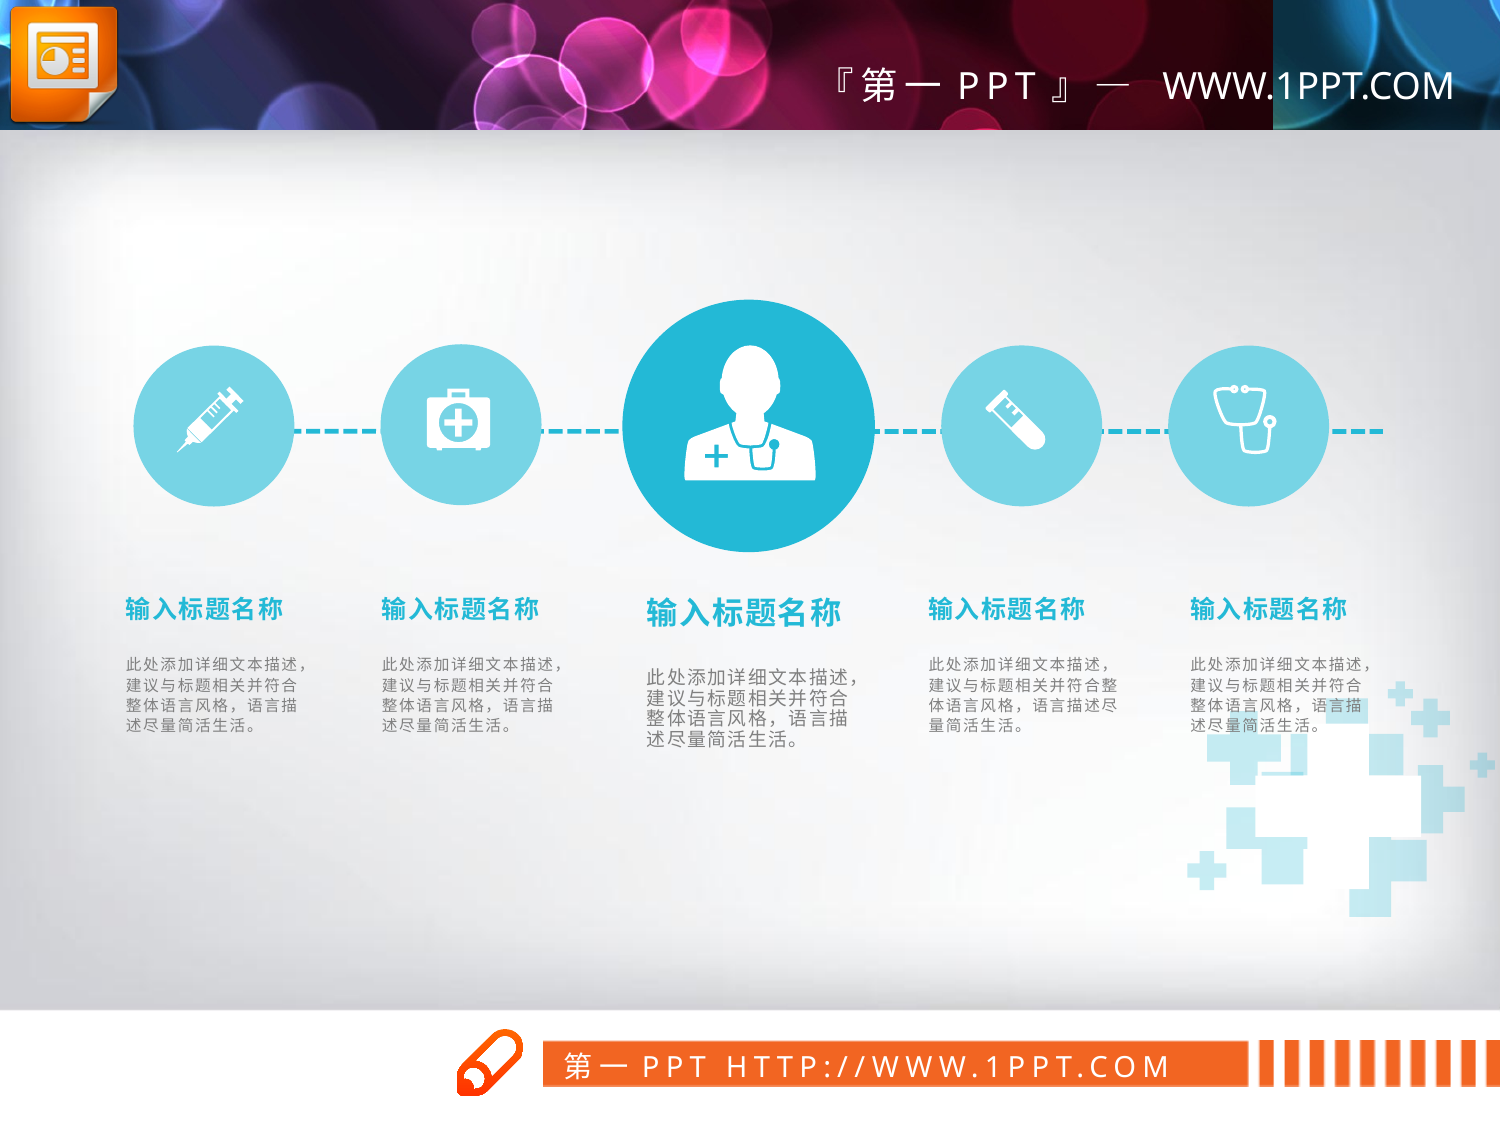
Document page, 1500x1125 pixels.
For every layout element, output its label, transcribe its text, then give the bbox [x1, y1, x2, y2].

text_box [1167, 345, 1330, 507]
text_box 输入标题名称 此处添加详细文本描述，建议与标题相关并符合整体语言风格，语言描述尽量简活生活。 [125, 593, 302, 763]
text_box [380, 343, 542, 506]
text_box 输入标题名称 此处添加详细文本描述，建议与标题相关并符合整体语言风格，语言描述尽量简活生活。 [1190, 593, 1370, 679]
text_box 输入标题名称 此处添加详细文本描述，建议与标题相关并符合整体语言风格，语言描述尽量简活生活。 [928, 593, 1120, 761]
picture [543, 1040, 1500, 1087]
picture [0, 0, 1500, 1012]
text_box 输入标题名称 此处添加详细文本描述，建议与标题相关并符合整体语言风格，语言描述尽量简活生活。 [646, 593, 859, 836]
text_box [940, 345, 1103, 507]
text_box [133, 345, 295, 507]
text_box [622, 299, 876, 553]
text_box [1187, 681, 1496, 918]
text_box 输入标题名称 此处添加详细文本描述，建议与标题相关并符合整体语言风格，语言描述尽量简活生活。 [381, 593, 560, 798]
